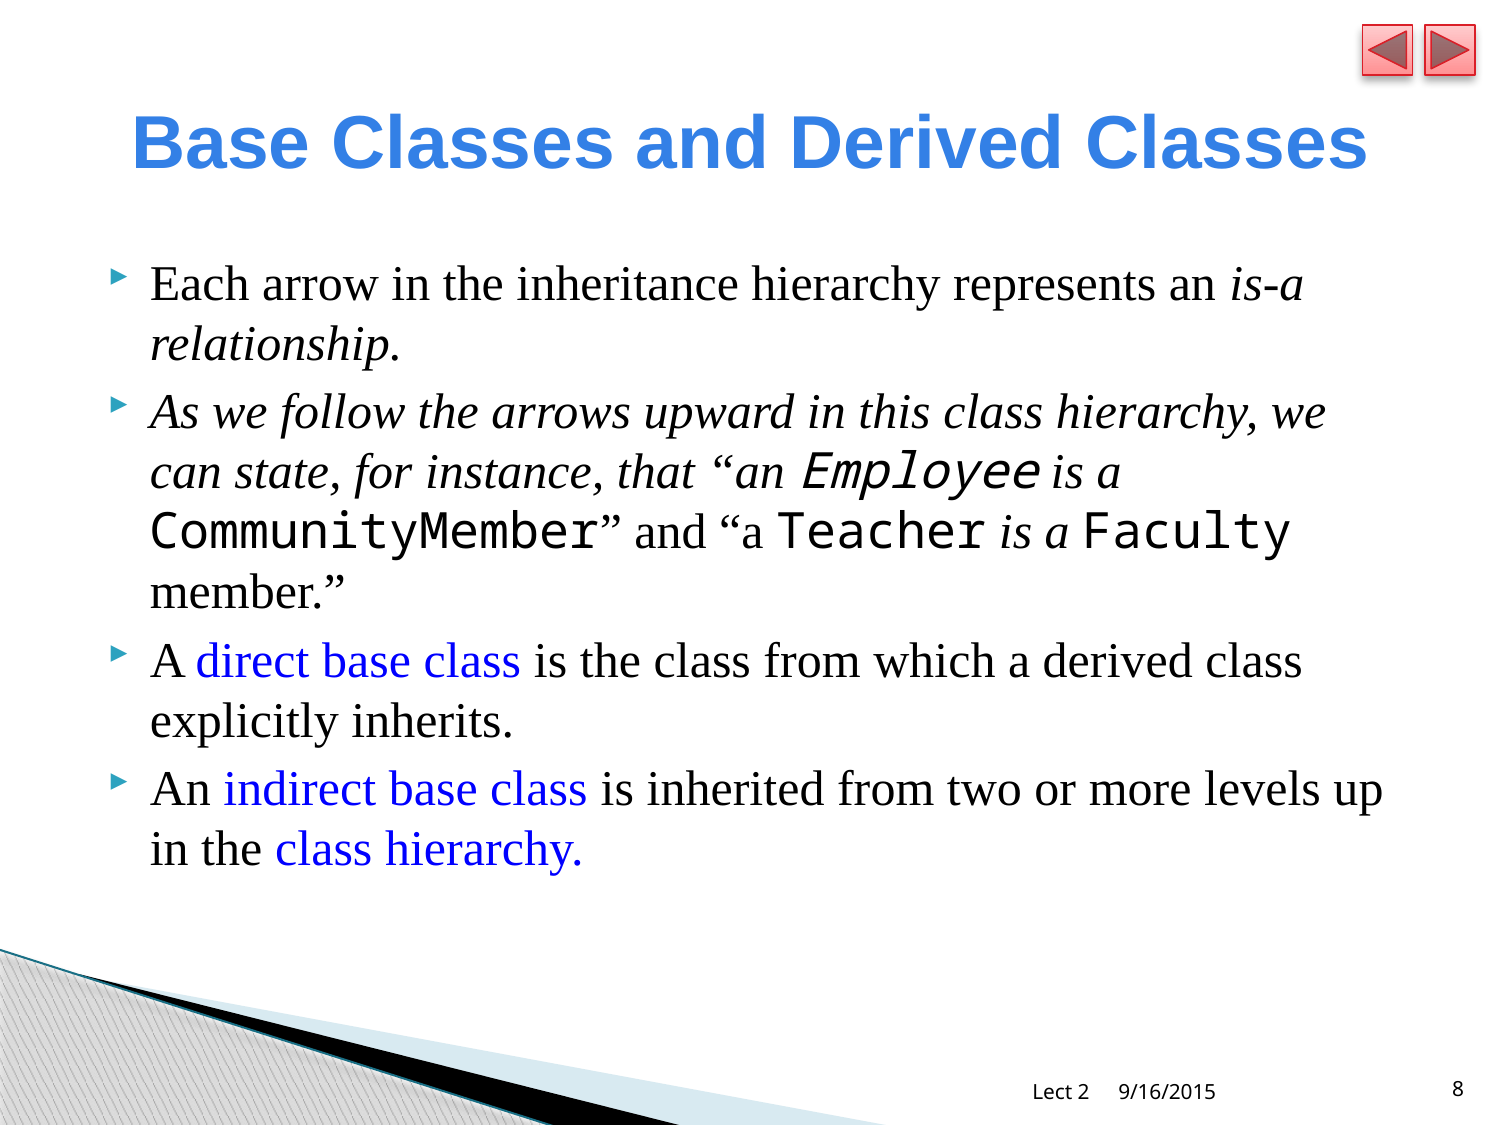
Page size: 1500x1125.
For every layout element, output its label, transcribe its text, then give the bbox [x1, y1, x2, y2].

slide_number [1105, 1051, 1418, 1112]
slide_number 8 [1418, 1051, 1479, 1112]
footer Lect 2 [650, 1051, 1105, 1112]
list Each arrow in the inheritance hierarchy represents an is-a relationship. As we follow the arrows upward in this class hierarchy, we can state, for instance, that “an Employee is a CommunityMember” and “a Teacher is a Faculty member.” A direct base class is the class from which a derived class explicitly inherits. An indirect base class is inherited from two or more levels up in the class hierarchy. [74, 242, 1426, 986]
title Base Classes and Derived Classes [75, 45, 1425, 233]
